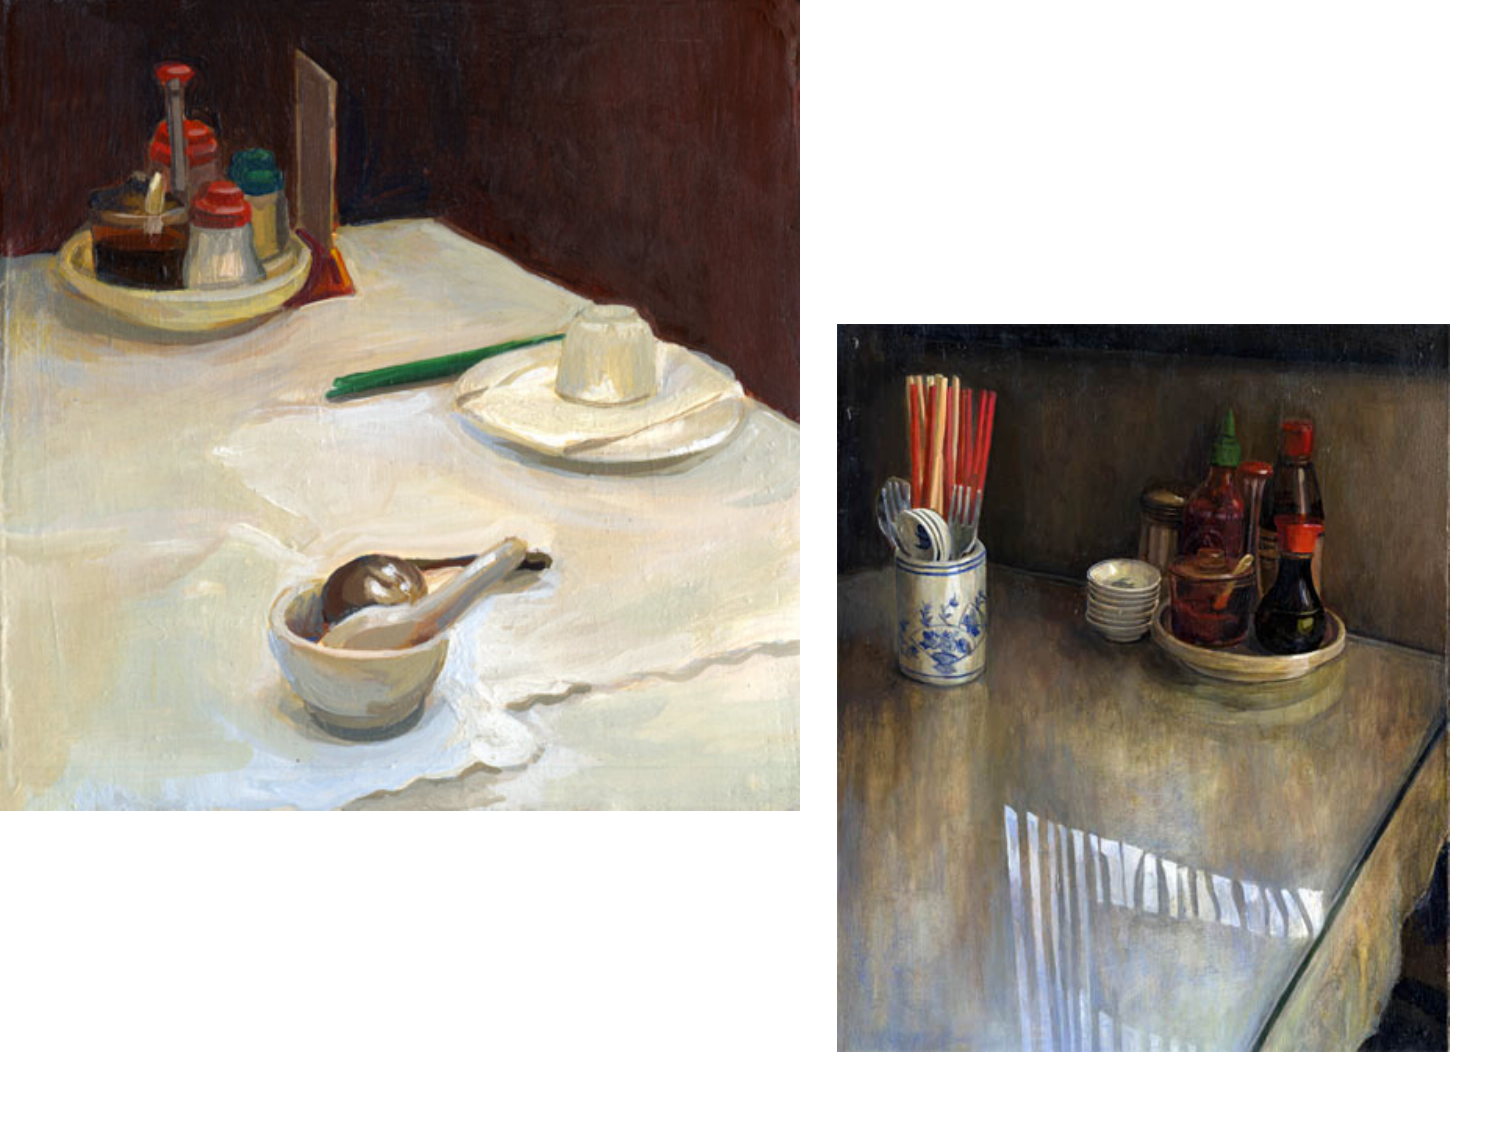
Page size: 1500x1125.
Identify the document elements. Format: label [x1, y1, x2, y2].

picture [837, 324, 1451, 1052]
picture [0, 0, 801, 811]
